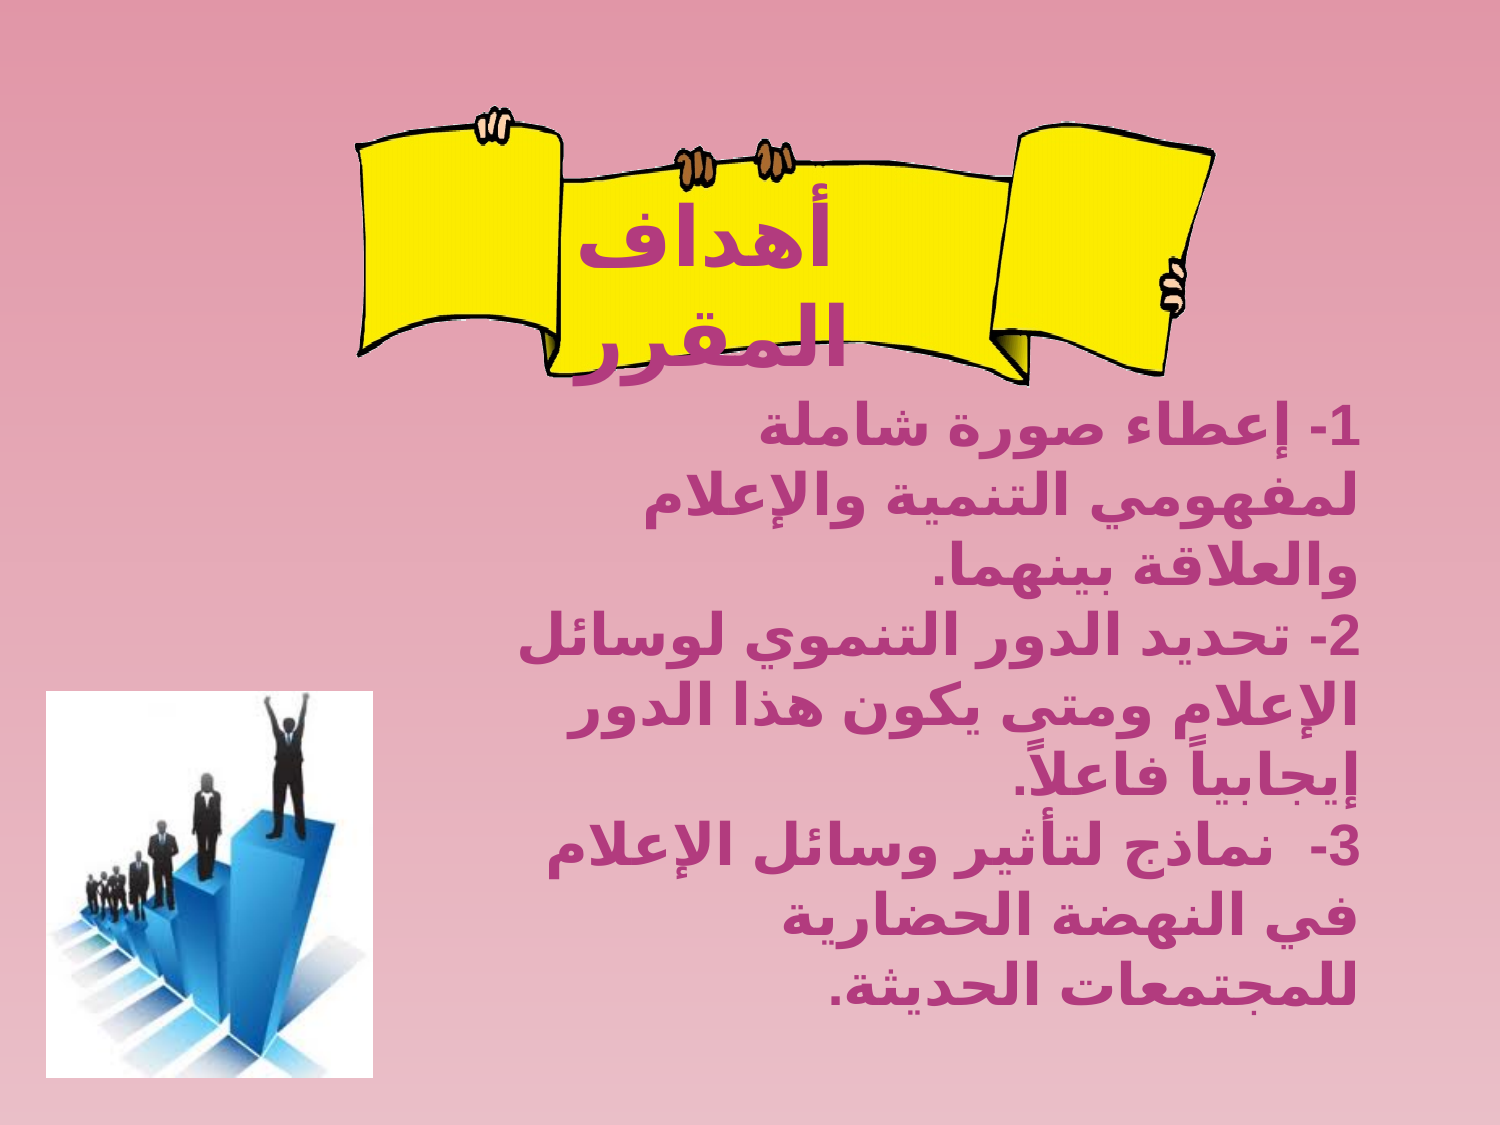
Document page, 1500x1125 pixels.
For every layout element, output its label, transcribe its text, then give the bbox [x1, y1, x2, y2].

text_box 1- إعطاء صورة شاملة لمفهومي التنمية والإعلام والعلاقة بينهما. 2- تحديد الدور التنموي لوسائل الإعلام ومتى يكون هذا الدور إيجابياً فاعلاً. 3- نماذج لتأثير وسائل الإعلام في النهضة الحضارية للمجتمعات الحديثة. [478, 379, 1376, 1025]
picture [351, 105, 1219, 389]
picture [46, 691, 373, 1079]
